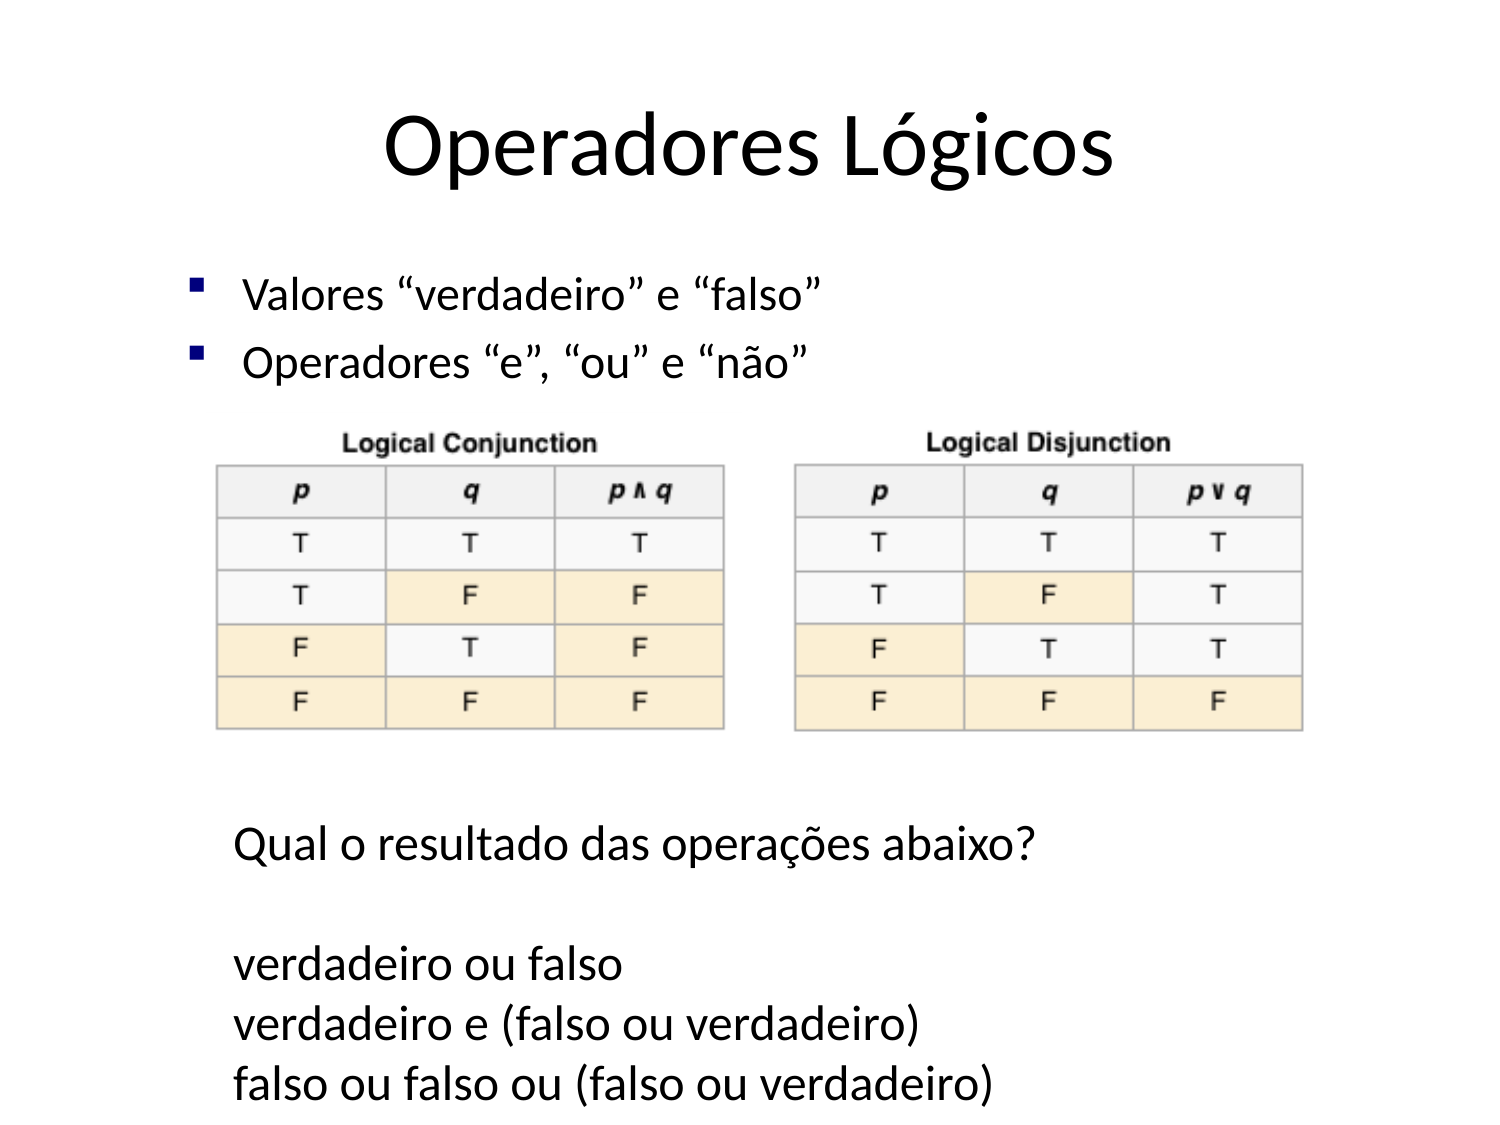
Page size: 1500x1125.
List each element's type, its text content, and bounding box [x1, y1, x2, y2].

title Operadores Lógicos [75, 45, 1425, 233]
picture [778, 408, 1329, 758]
text_box Valores “verdadeiro” e “falso” Operadores “e”, “ou” e “não” [171, 255, 922, 396]
picture [206, 410, 743, 747]
text_box Qual o resultado das operações abaixo? verdadeiro ou falso verdadeiro e (falso ou verdadeiro) falso ou falso ou (falso ou verdadeiro) [218, 803, 1223, 1118]
